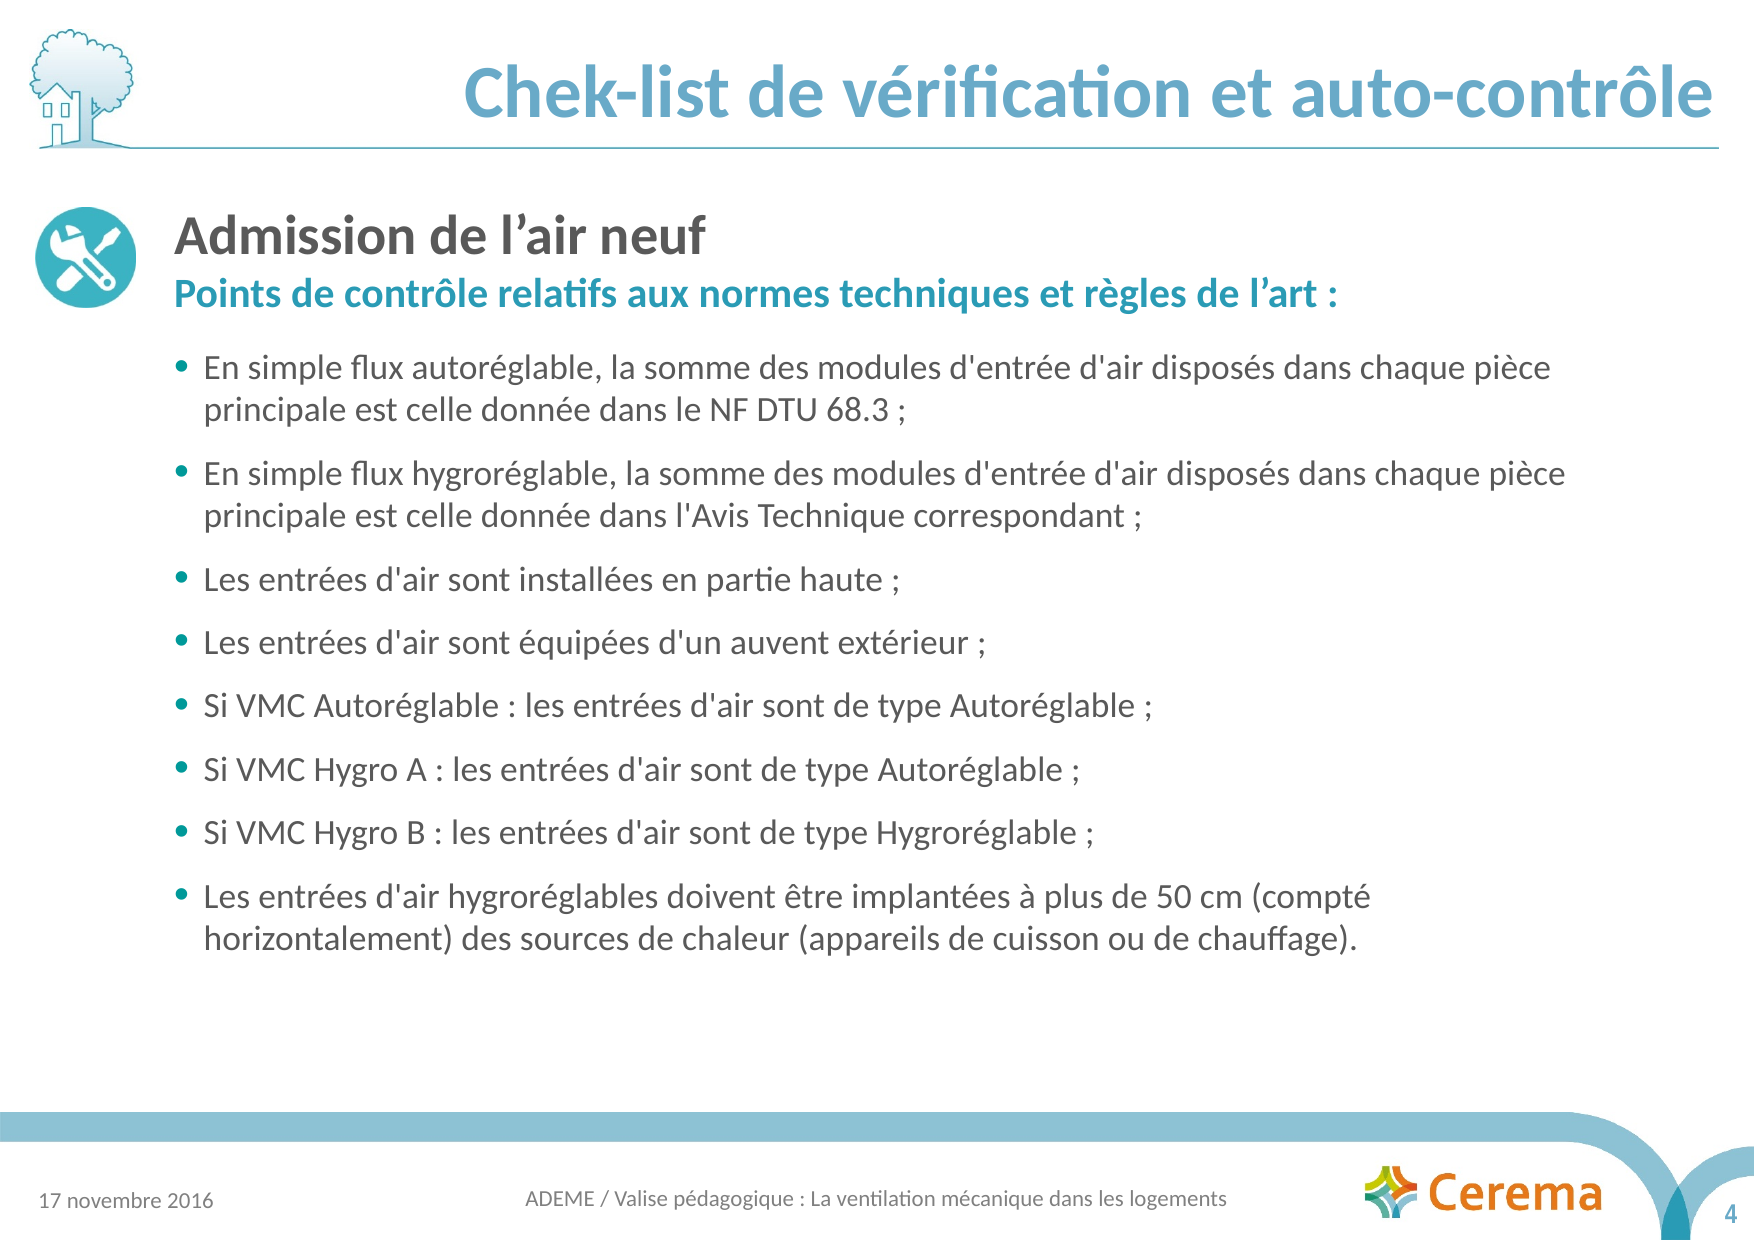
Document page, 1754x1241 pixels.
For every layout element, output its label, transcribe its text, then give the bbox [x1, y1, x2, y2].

text_box En simple flux autoréglable, la somme des modules d'entrée d'air disposés dans chaque pièce principale est celle donnée dans le NF DTU 68.3 ; En simple flux hygroréglable, la somme des modules d'entrée d'air disposés dans chaque pièce principale est celle donnée dans l'Avis Technique correspondant ; Les entrées d'air sont installées en partie haute ; Les entrées d'air sont équipées d'un auvent extérieur ; Si VMC Autoréglable : les entrées d'air sont de type Autoréglable ; Si VMC Hygro A : les entrées d'air sont de type Autoréglable ; Si VMC Hygro B : les entrées d'air sont de type Hygroréglable ; Les entrées d'air hygroréglables doivent être implantées à plus de 50 cm (compté horizontalement) des sources de chaleur (appareils de cuisson ou de chauffage). [159, 336, 1636, 965]
picture [0, 1112, 1754, 1240]
text_box Admission de l’air neuf Points de contrôle relatifs aux normes techniques et règles de l’art : [159, 190, 1421, 324]
text_box Chek-list de vérification et auto-contrôle [144, 35, 1731, 136]
picture [29, 29, 1719, 149]
picture [35, 207, 136, 309]
